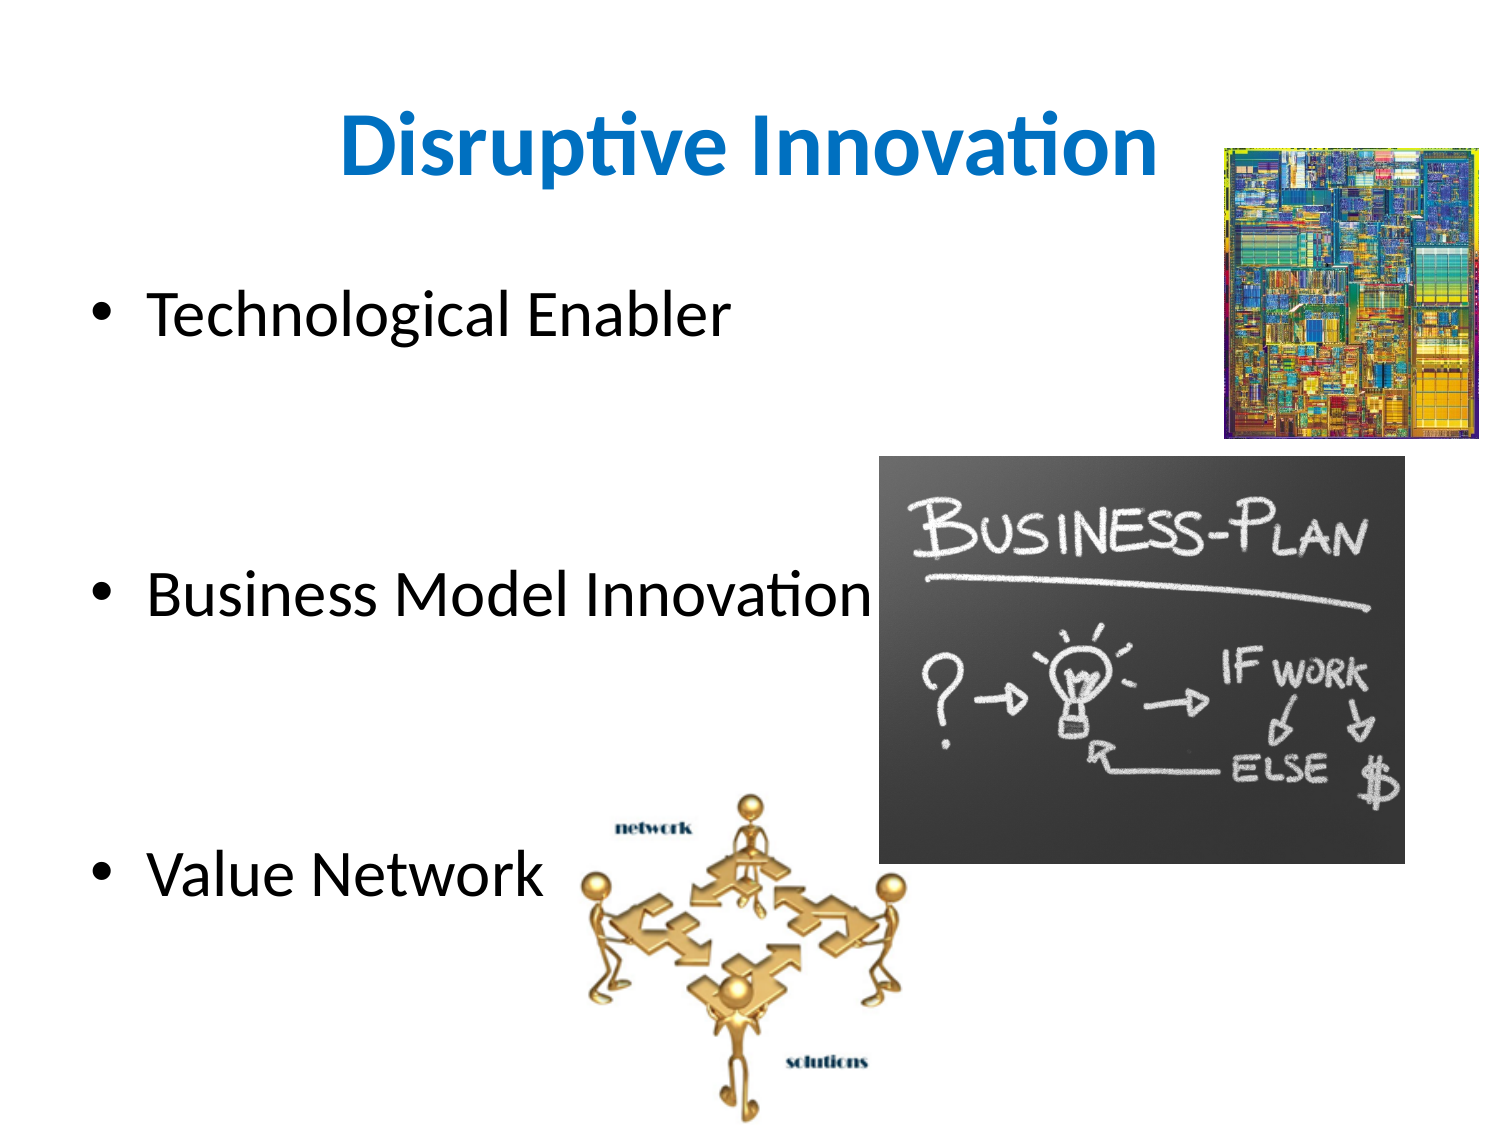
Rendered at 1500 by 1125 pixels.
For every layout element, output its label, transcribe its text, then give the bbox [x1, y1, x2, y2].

picture [572, 455, 1406, 1125]
list Technological Enabler Business Model Innovation Value Network [75, 262, 1425, 1005]
picture [1224, 148, 1480, 439]
title Disruptive Innovation [75, 45, 1425, 233]
